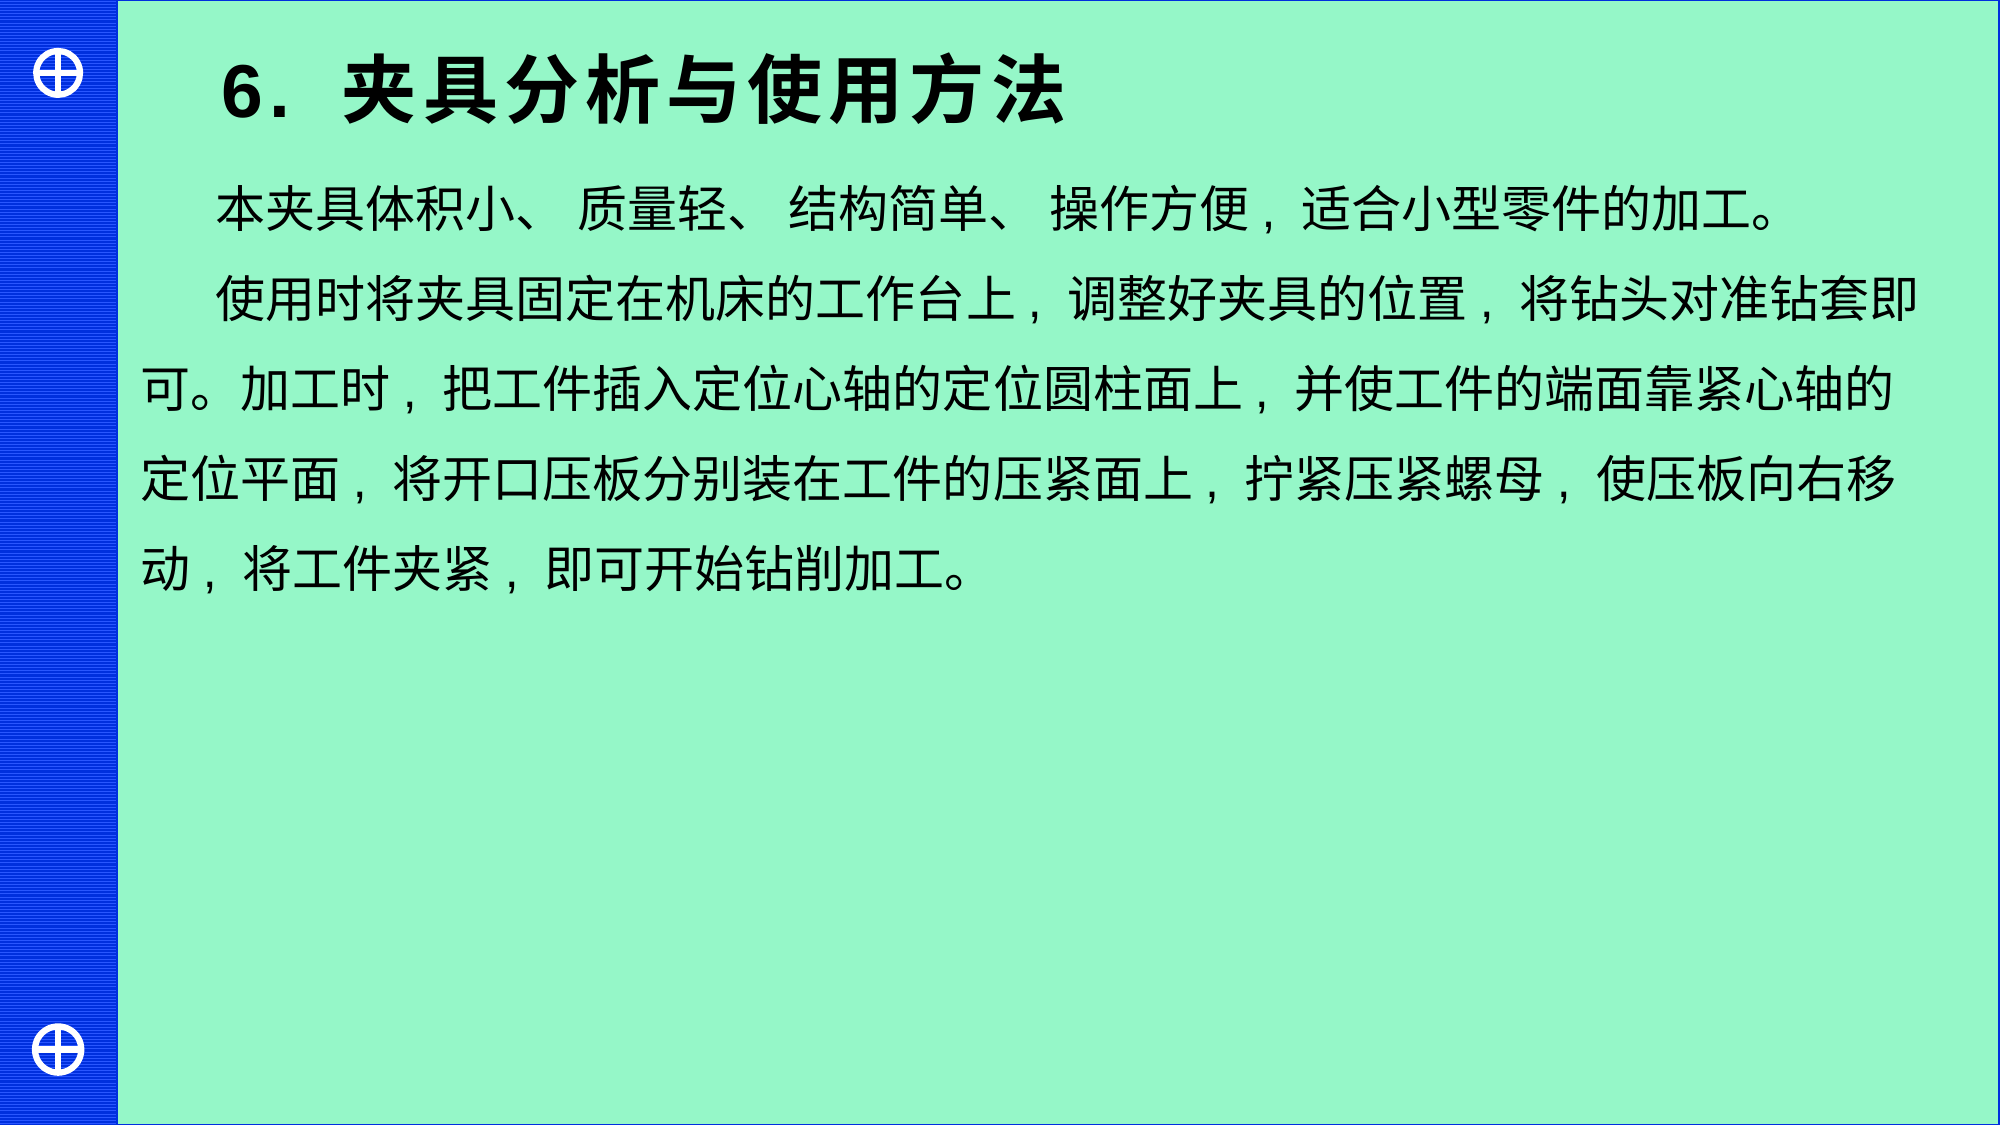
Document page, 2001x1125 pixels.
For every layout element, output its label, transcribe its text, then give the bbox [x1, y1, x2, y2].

text_box 本夹具体积小、 质量轻、 结构简单、 操作方便, 适合小型零件的加工。 使用时将夹具固定在机床的工作台上, 调整好夹具的位置, 将钻头对准钻套即可。加工时, 把工件插入定位心轴的定位圆柱面上, 并使工件的端面靠紧心轴的定位平面, 将开口压板分别装在工件的压紧面上, 拧紧压紧螺母, 使压板向右移动, 将工件夹紧, 即可开始钻削加工。 [126, 139, 1951, 605]
text_box 6. 夹具分析与使用方法 [126, 18, 1414, 139]
